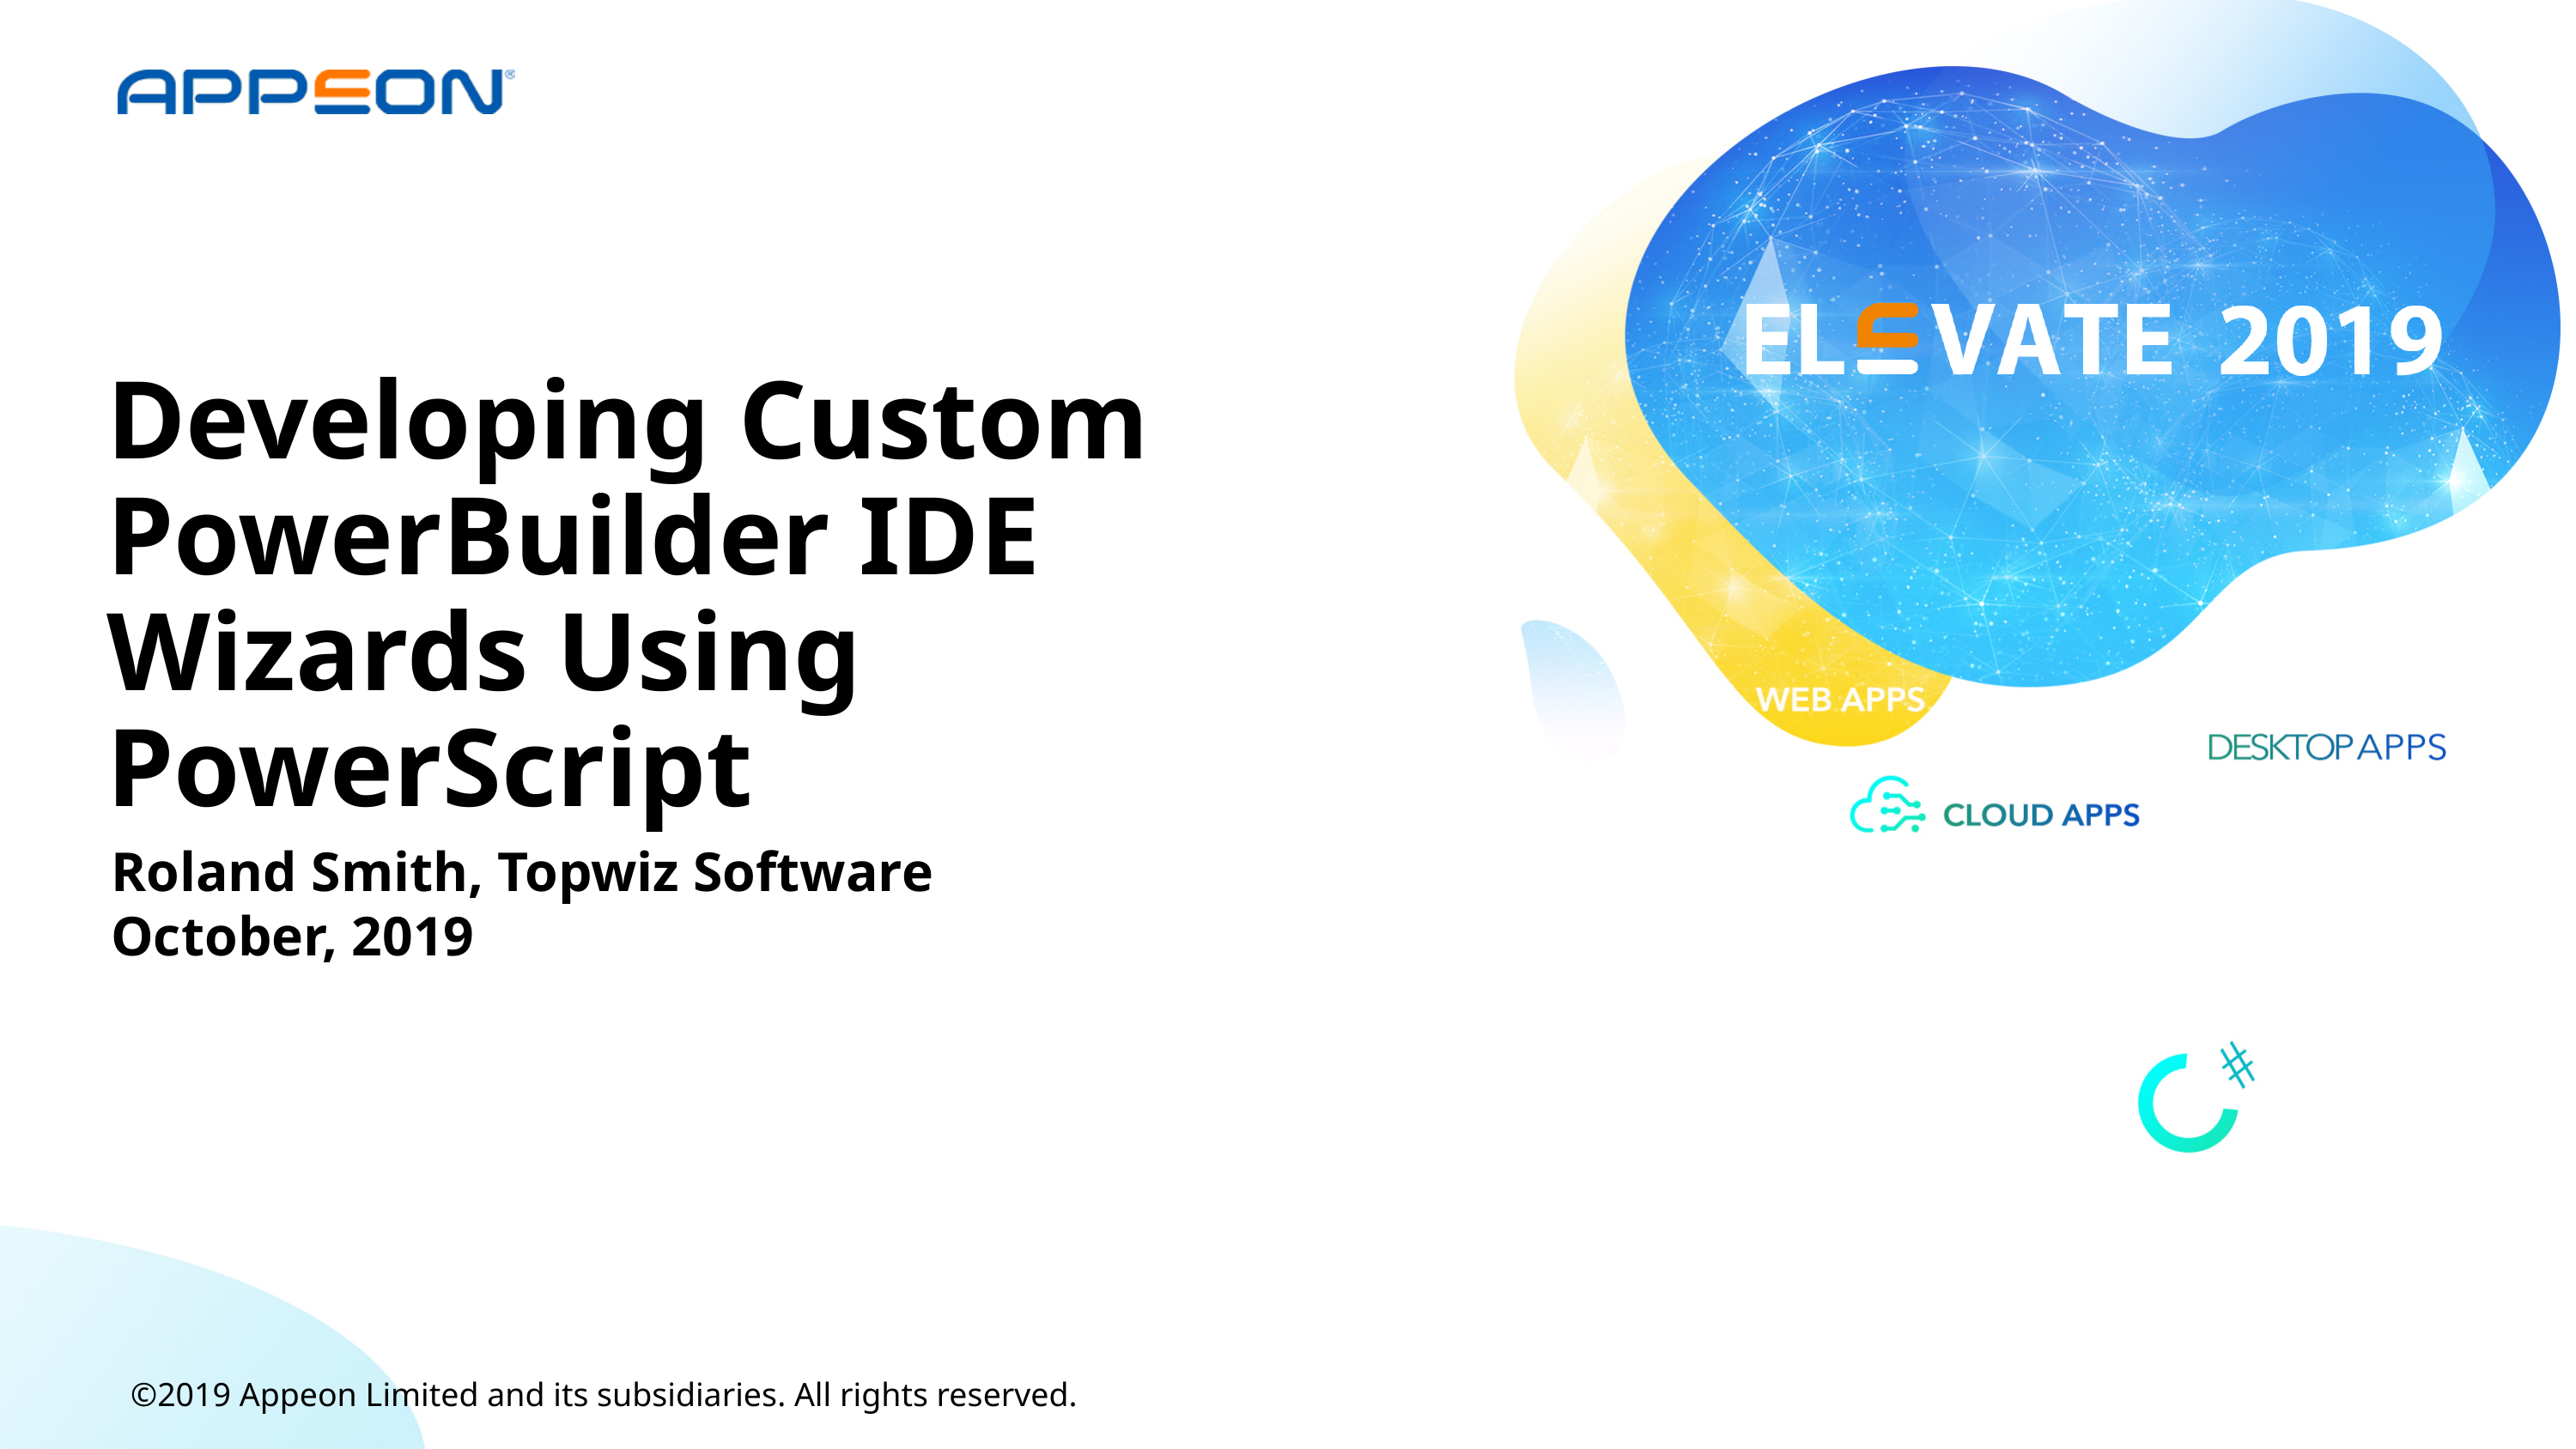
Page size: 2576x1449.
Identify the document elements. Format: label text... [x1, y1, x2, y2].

subtitle Roland Smith, Topwiz Software October, 2019 [98, 831, 1590, 1001]
title Developing Custom PowerBuilder IDE Wizards Using PowerScript [94, 360, 1503, 724]
picture [0, 0, 2576, 1449]
